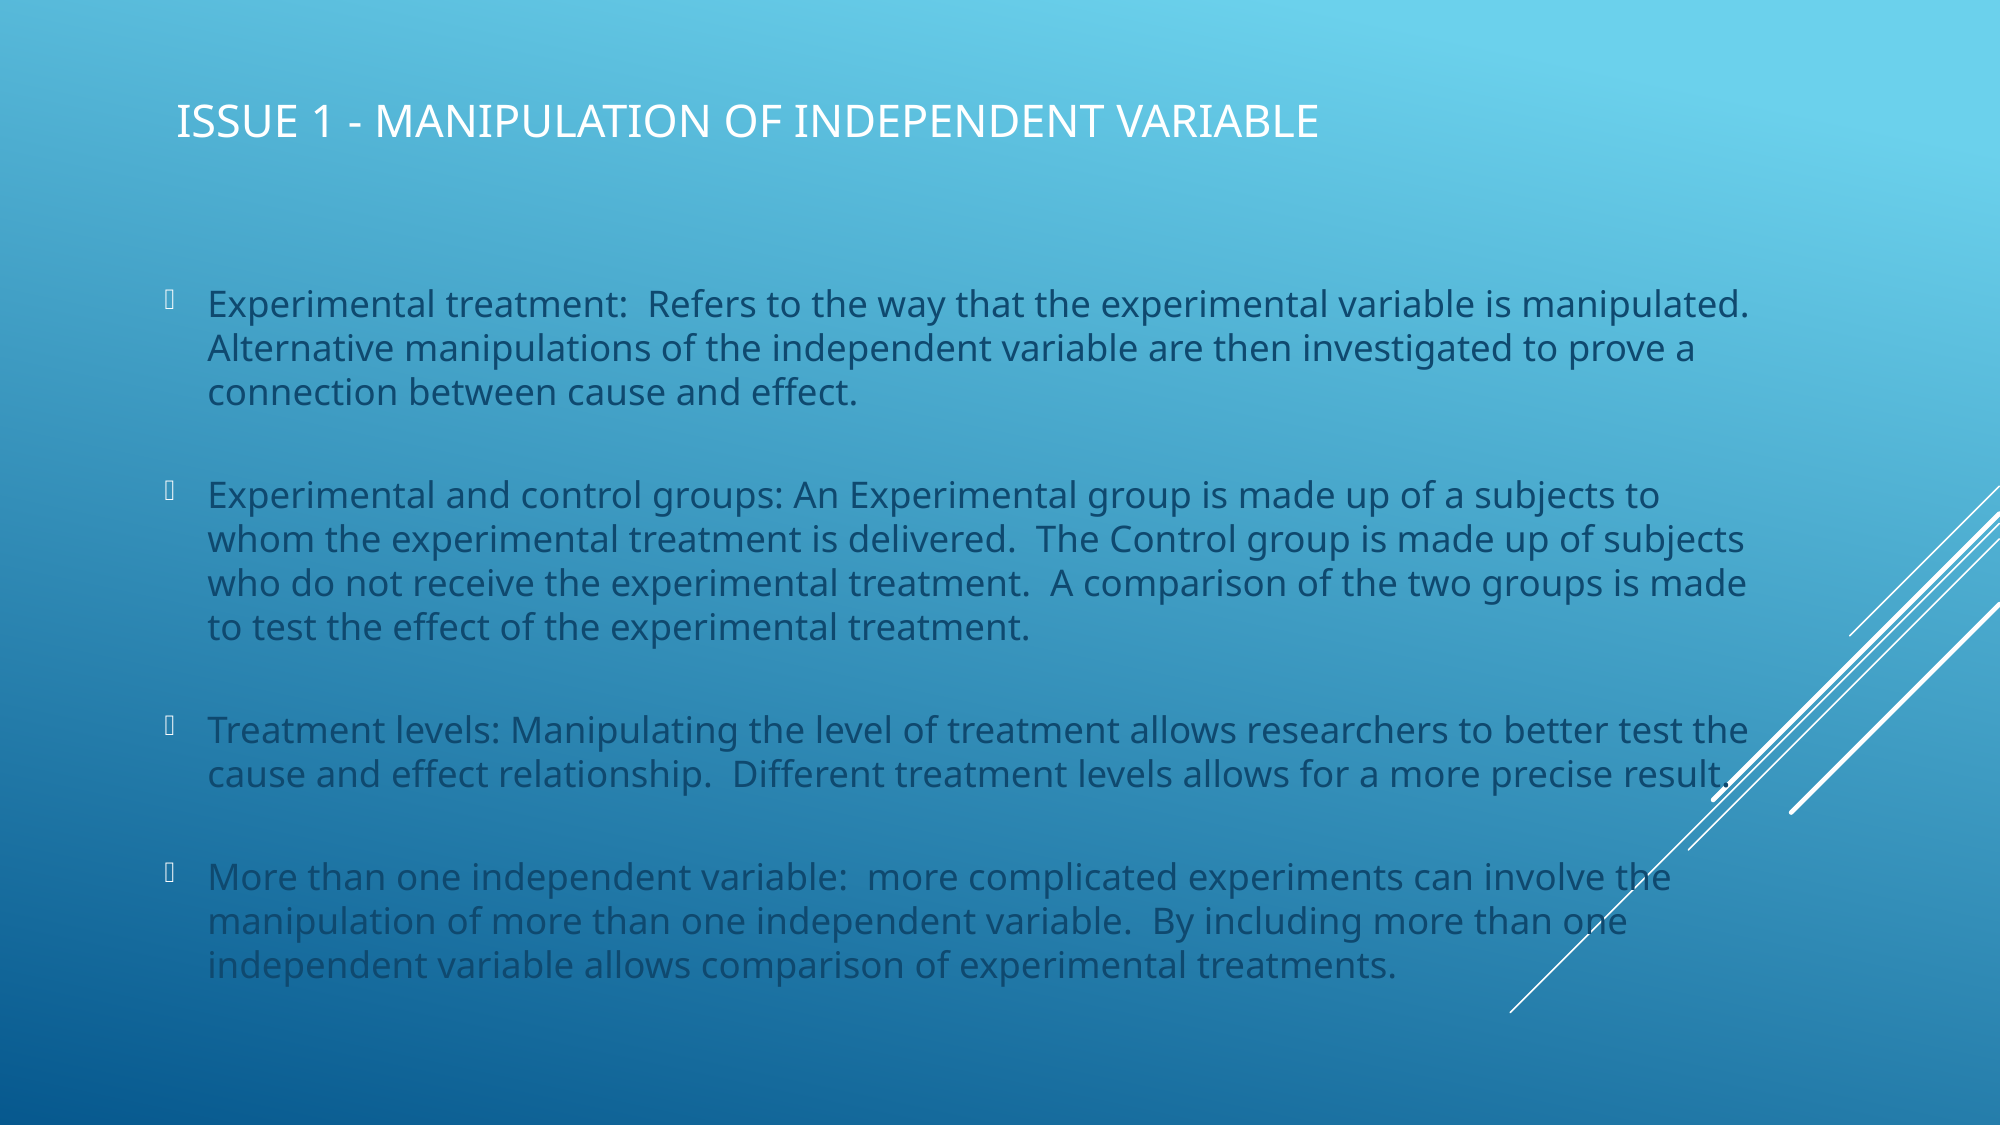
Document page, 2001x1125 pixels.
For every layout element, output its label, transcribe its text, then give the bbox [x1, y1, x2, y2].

title Issue 1 - Manipulation of Independent Variable [161, 78, 1355, 161]
list Experimental treatment: Refers to the way that the experimental variable is manipulated. Alternative manipulations of the independent variable are then investigated to prove a connection between cause and effect. Experimental and control groups: An Experimental group is made up of a subjects to whom the experimental treatment is delivered. The Control group is made up of subjects who do not receive the experimental treatment. A comparison of the two groups is made to test the effect of the experimental treatment. Treatment levels: Manipulating the level of treatment allows researchers to better test the cause and effect relationship. Different treatment levels allows for a more precise result. More than one independent variable: more complicated experiments can involve the manipulation of more than one independent variable. By including more than one independent variable allows comparison of experimental treatments. [149, 267, 1792, 1000]
